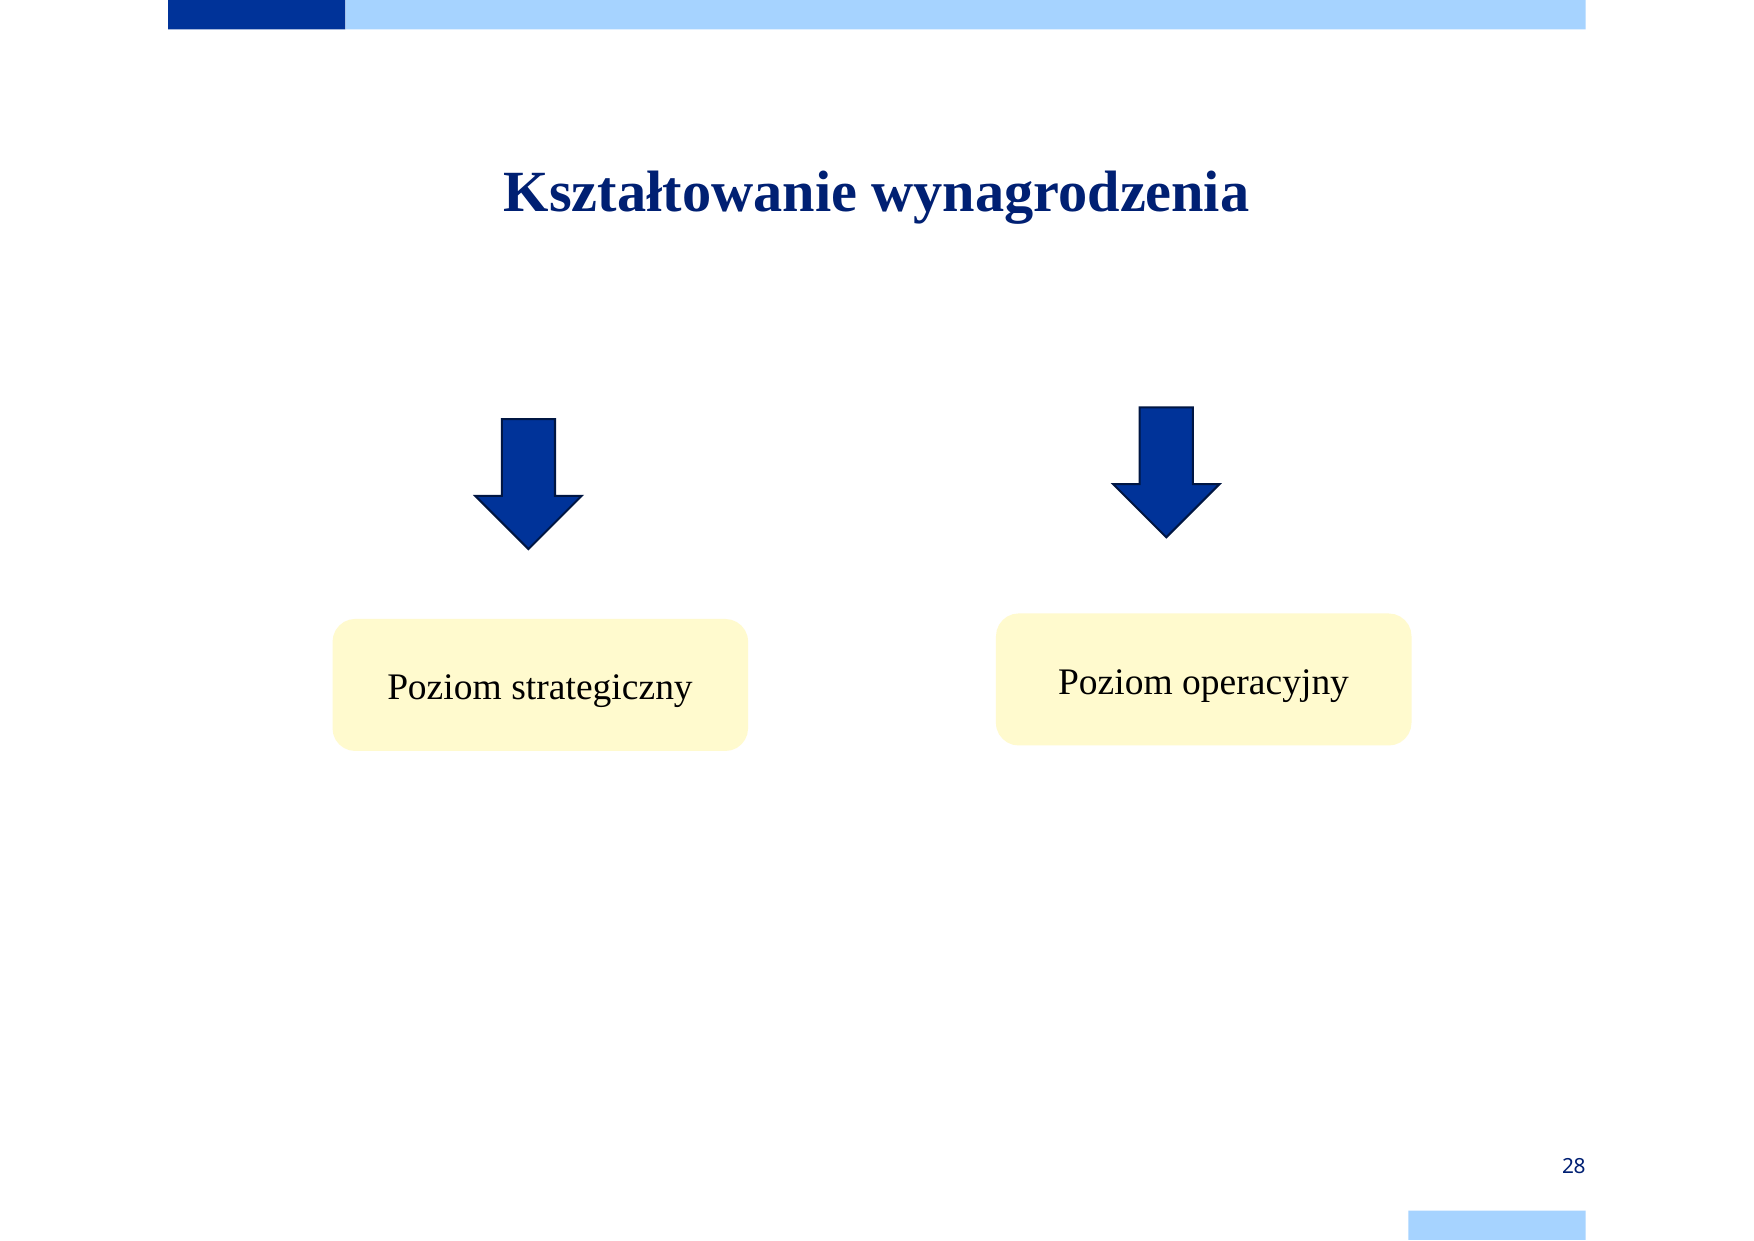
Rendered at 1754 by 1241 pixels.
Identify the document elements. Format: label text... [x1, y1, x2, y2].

text_box [472, 418, 585, 551]
slide_number 28 [1408, 1151, 1586, 1182]
text_box Poziom strategiczny [332, 618, 749, 751]
text_box Poziom operacyjny [995, 613, 1412, 746]
title Kształtowanie wynagrodzenia [168, 147, 1586, 325]
text_box [1110, 406, 1222, 539]
